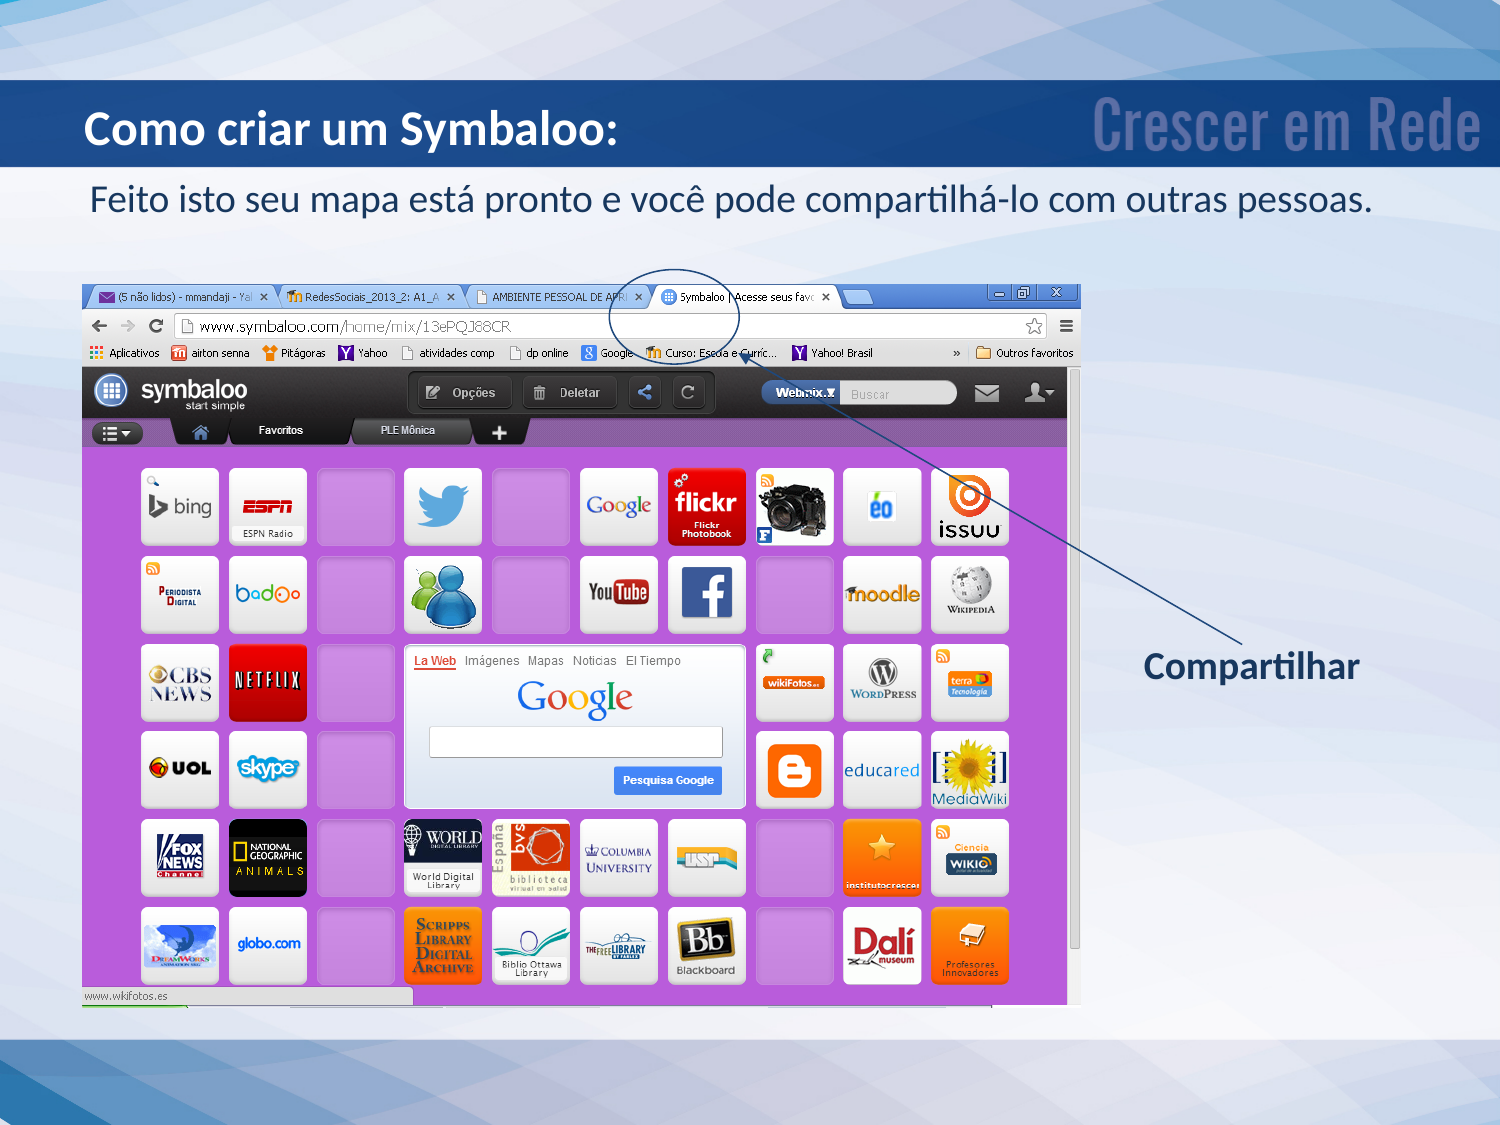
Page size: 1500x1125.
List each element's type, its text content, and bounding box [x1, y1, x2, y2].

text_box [738, 352, 1243, 645]
picture [0, 0, 1500, 1125]
text_box Compartilhar [1128, 632, 1395, 696]
text_box [630, 269, 719, 282]
text_box Feito isto seu mapa está pronto e você pode compartilhá-lo com outras pessoas. [35, 165, 1430, 228]
text_box Como criar um Symbaloo: [70, 88, 1430, 163]
